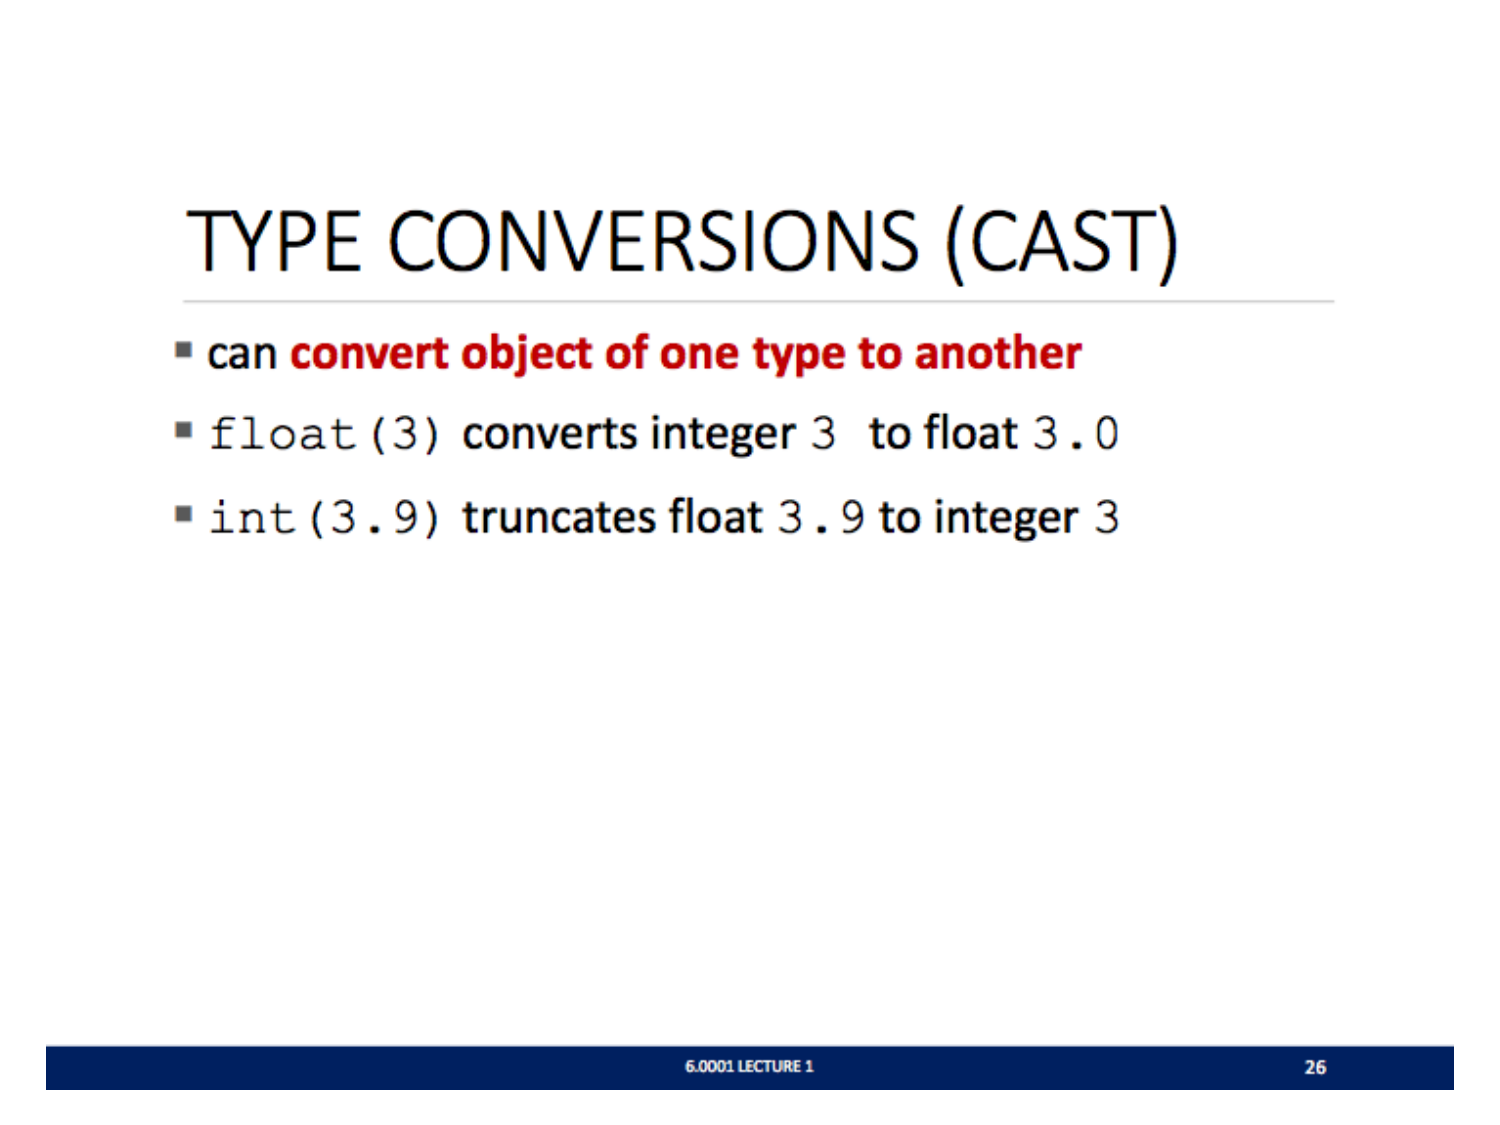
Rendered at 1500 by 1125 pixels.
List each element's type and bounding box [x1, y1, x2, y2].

picture [46, 34, 1454, 1091]
